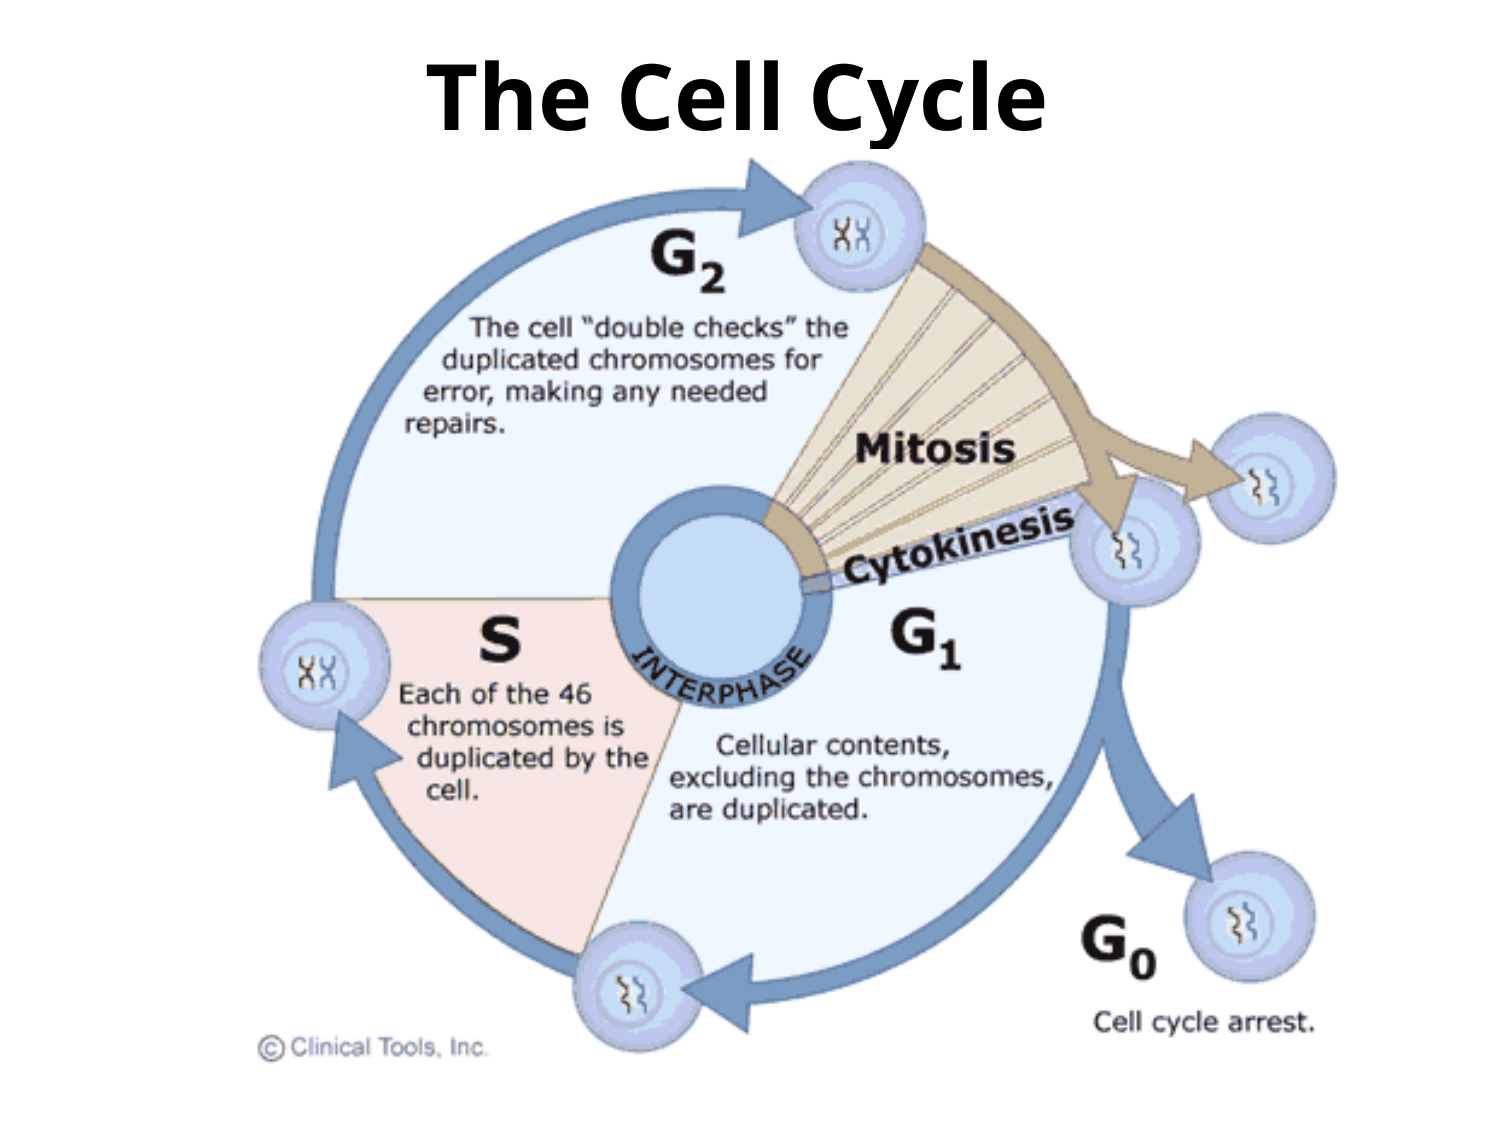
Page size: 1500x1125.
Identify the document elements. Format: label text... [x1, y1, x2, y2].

title The Cell Cycle [62, 0, 1413, 188]
picture [249, 149, 1351, 1067]
